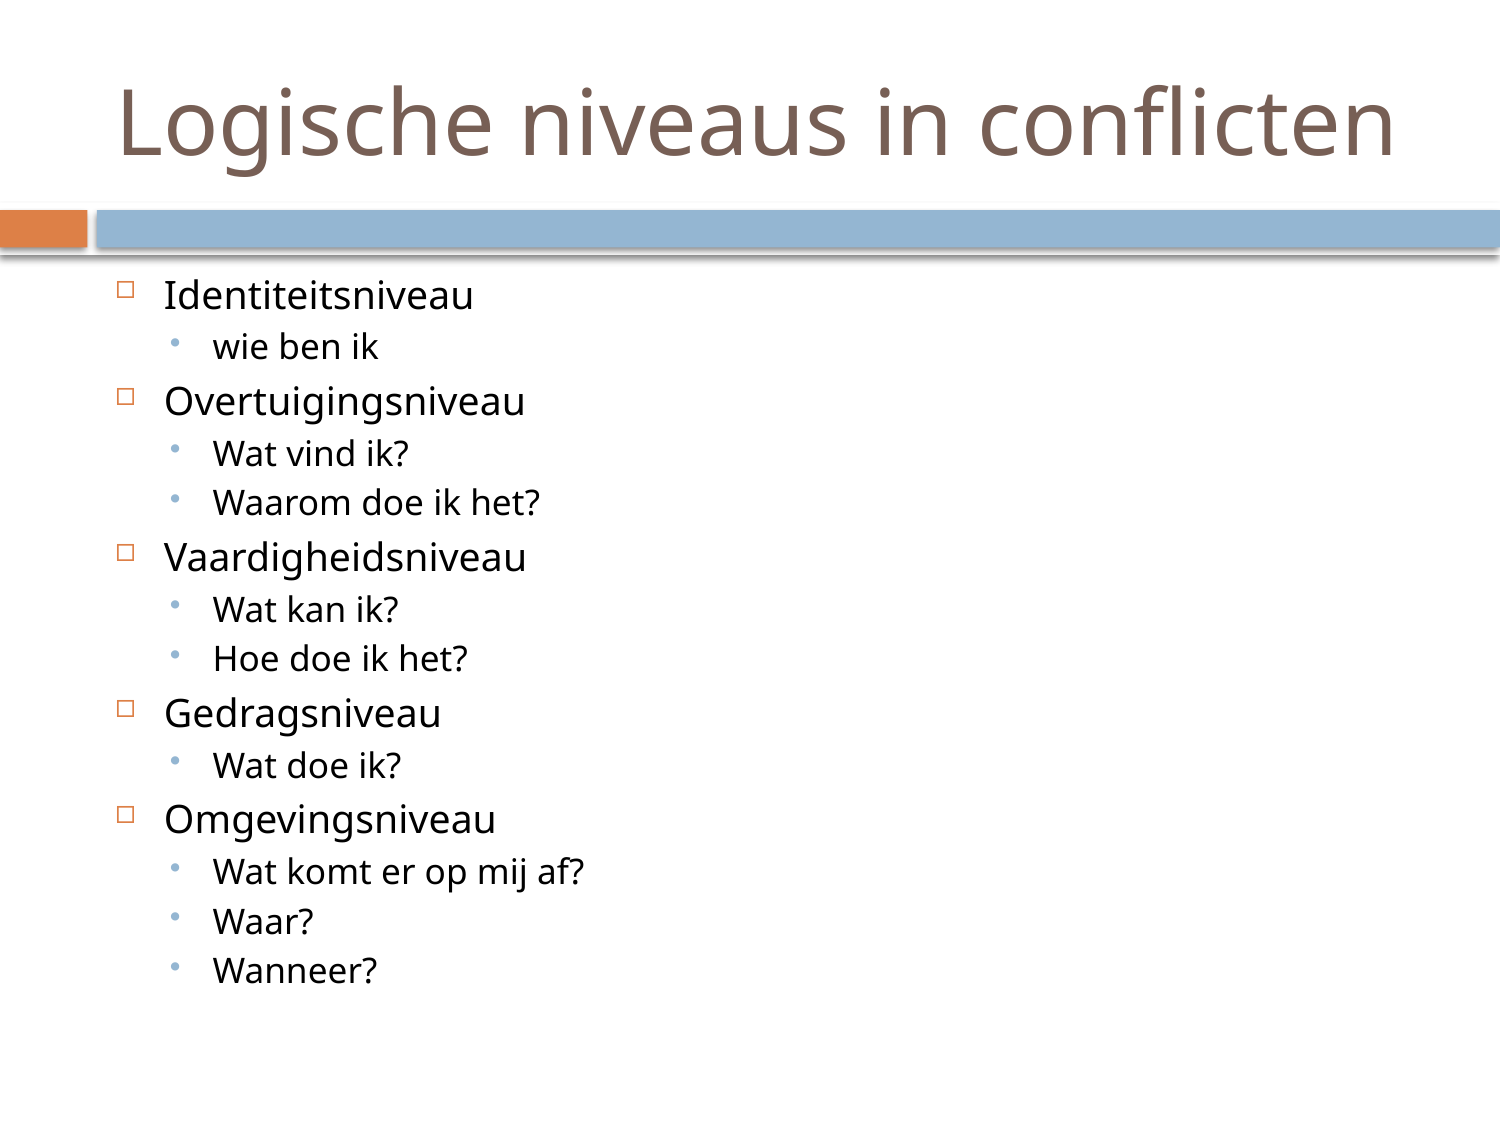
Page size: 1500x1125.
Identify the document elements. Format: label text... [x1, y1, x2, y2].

title Logische niveaus in conflicten [100, 37, 1438, 200]
list Identiteitsniveau wie ben ik Overtuigingsniveau Wat vind ik? Waarom doe ik het? Vaardigheidsniveau Wat kan ik? Hoe doe ik het? Gedragsniveau Wat doe ik? Omgevingsniveau Wat komt er op mij af? Waar? Wanneer? [100, 262, 1438, 1000]
